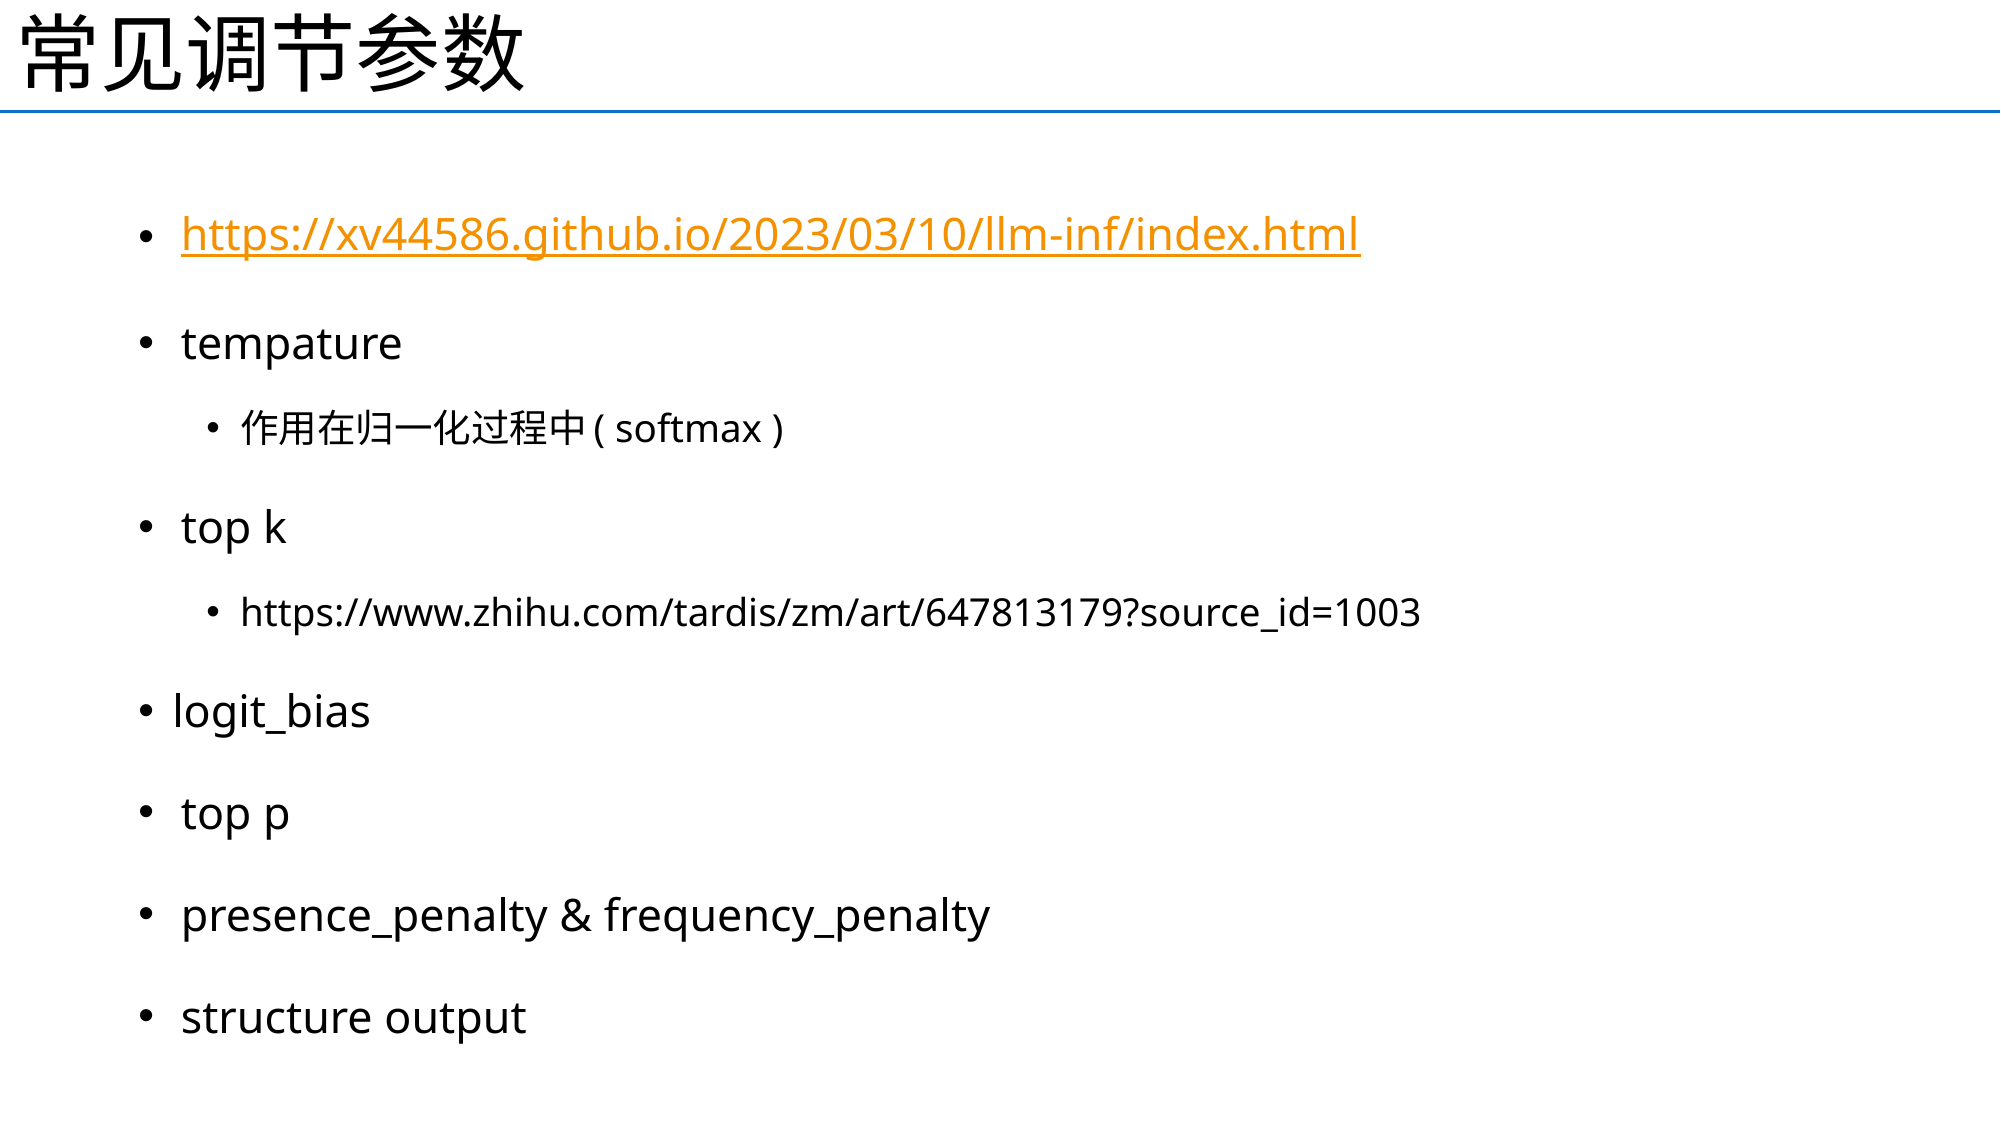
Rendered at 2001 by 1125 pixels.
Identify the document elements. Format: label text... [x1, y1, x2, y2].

list https://xv44586.github.io/2023/03/10/llm-inf/index.html tempature 作用在归一化过程中( softmax ) top k https://www.zhihu.com/tardis/zm/art/647813179?source_id=1003 logit_bias top p presence_penalty & frequency_penalty structure output [123, 161, 1849, 1054]
title 常见调节参数 [0, 3, 1725, 110]
